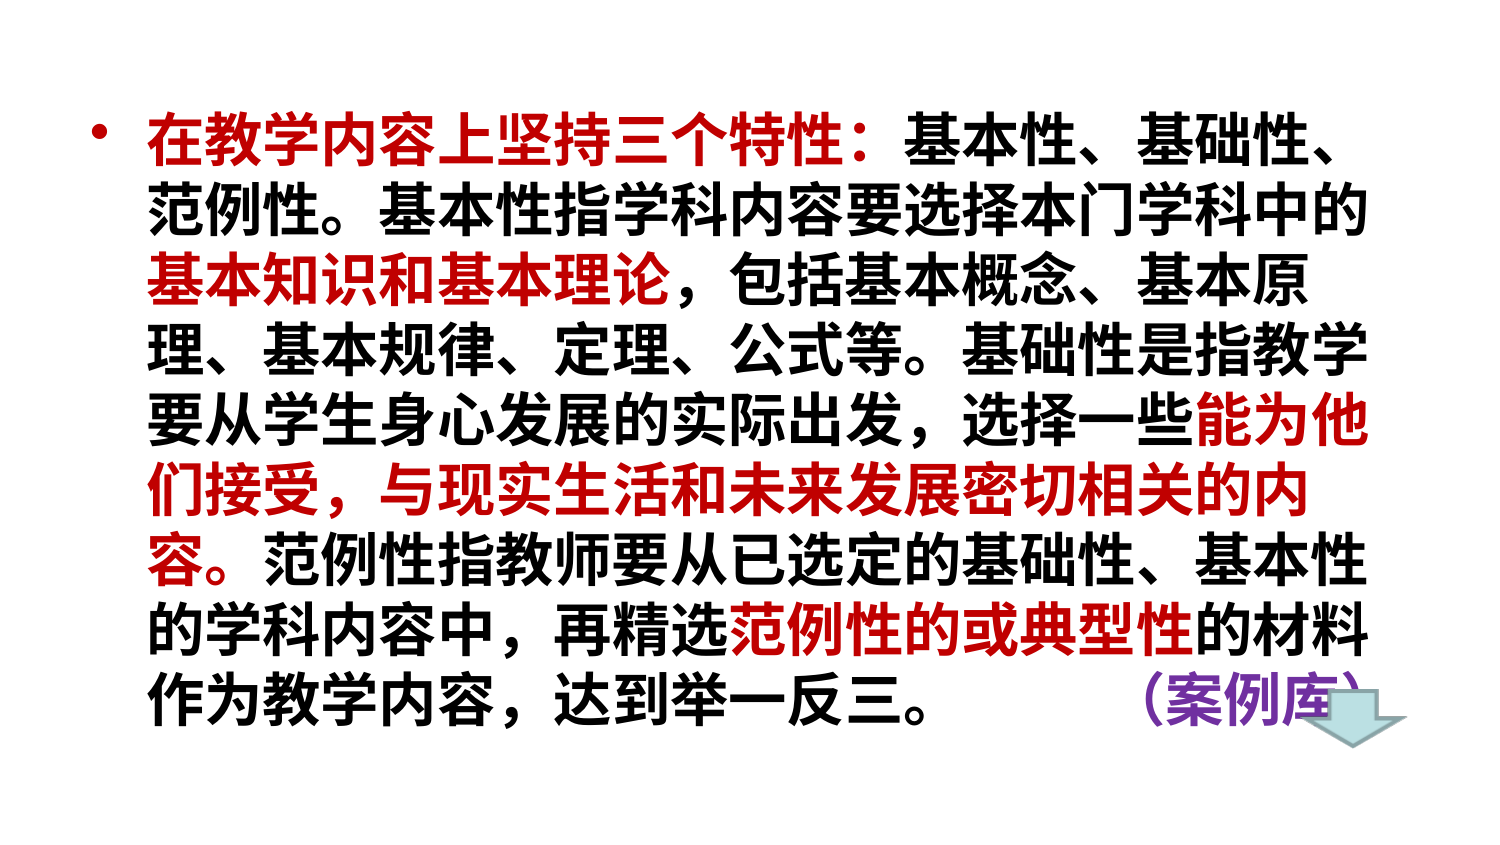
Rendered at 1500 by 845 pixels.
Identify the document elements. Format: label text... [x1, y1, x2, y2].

picture [1298, 688, 1409, 749]
list 在教学内容上坚持三个特性：基本性、基础性、范例性。基本性指学科内容要选择本门学科中的基本知识和基本理论，包括基本概念、基本原理、基本规律、定理、公式等。基础性是指教学要从学生身心发展的实际出发，选择一些能为他们接受，与现实生活和未来发展密切相关的内容。范例性指教师要从已选定的基础性、基本性的学科内容中，再精选范例性的或典型性的材料作为教学内容，达到举一反三。 （案例库） [74, 95, 1426, 731]
